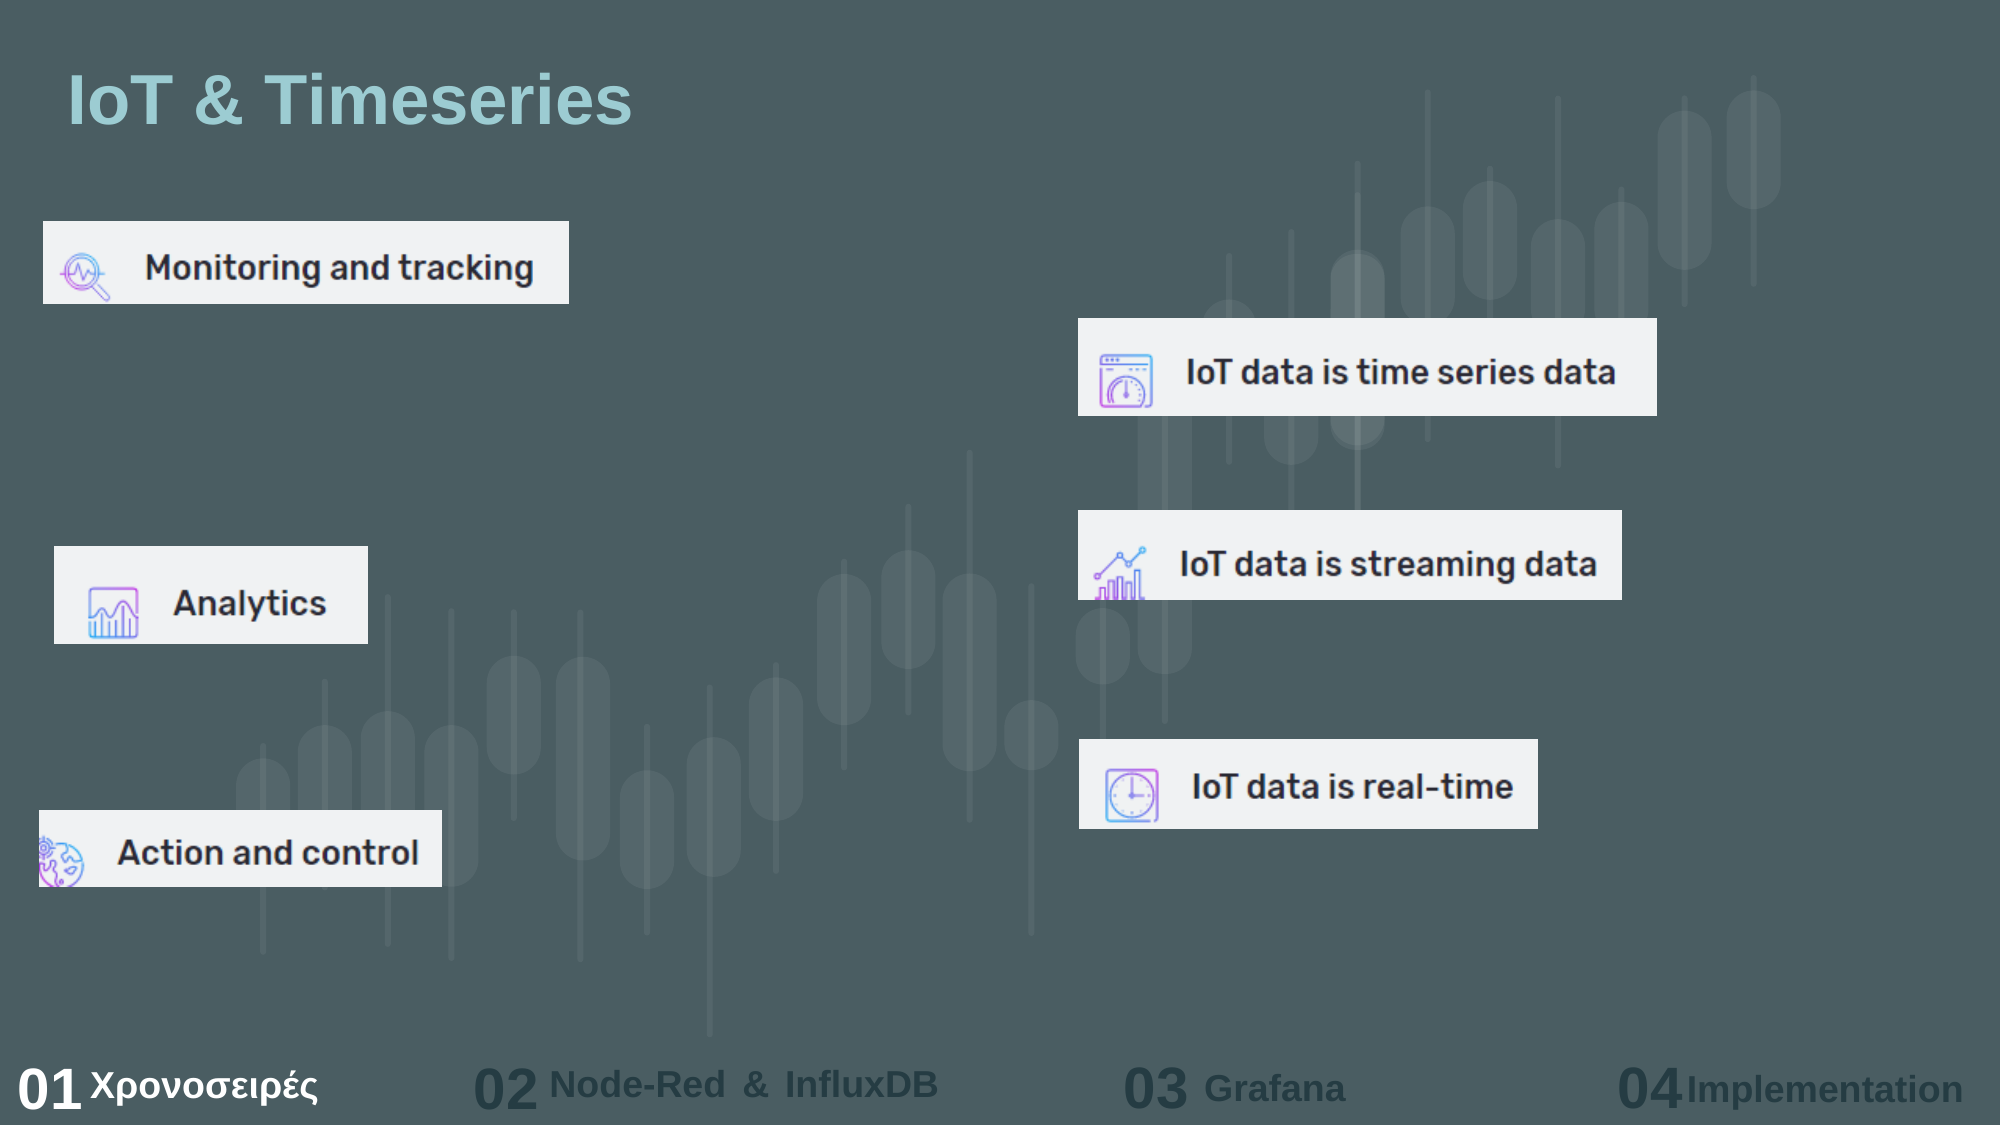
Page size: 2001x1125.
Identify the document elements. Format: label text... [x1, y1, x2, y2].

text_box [0, 1033, 1988, 1125]
picture [1078, 318, 1657, 416]
picture [1078, 510, 1622, 600]
picture [54, 546, 368, 644]
text_box IoT & Τimeseries [53, 55, 1952, 175]
picture [39, 810, 442, 887]
picture [43, 221, 569, 304]
picture [1079, 739, 1538, 829]
